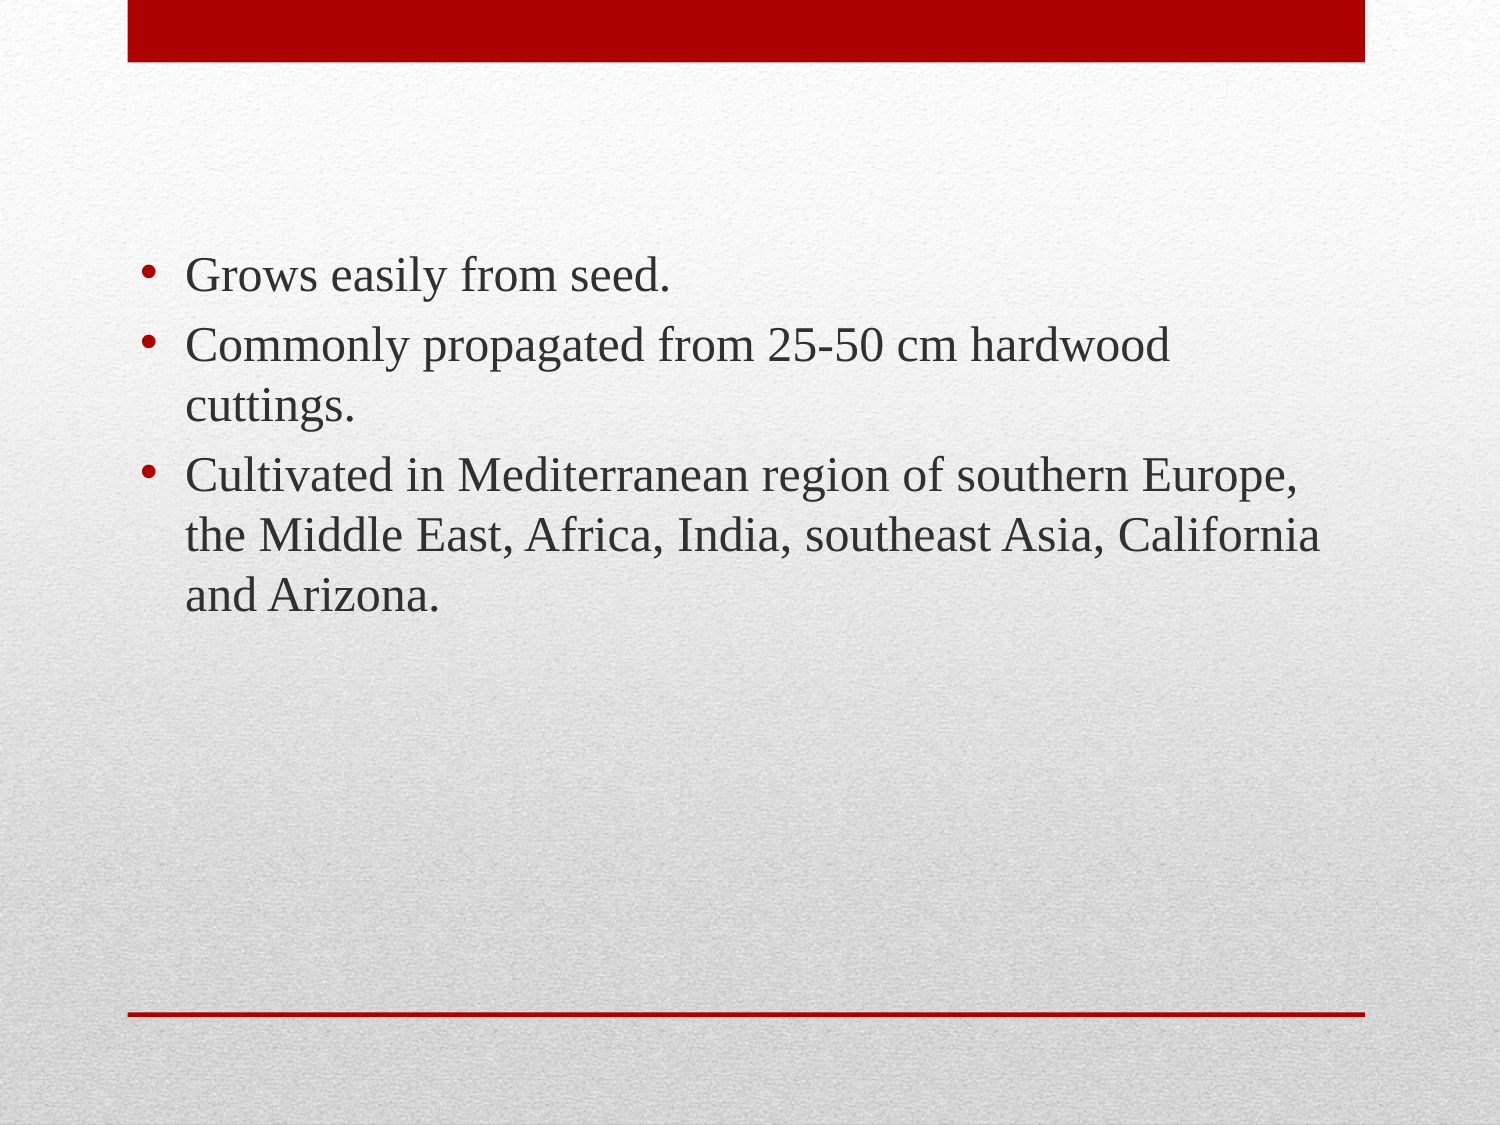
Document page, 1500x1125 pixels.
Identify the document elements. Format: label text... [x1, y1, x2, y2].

list Grows easily from seed. Commonly propagated from 25-50 cm hardwood cuttings. Cultivated in Mediterranean region of southern Europe, the Middle East, Africa, India, southeast Asia, California and Arizona. [125, 112, 1363, 750]
